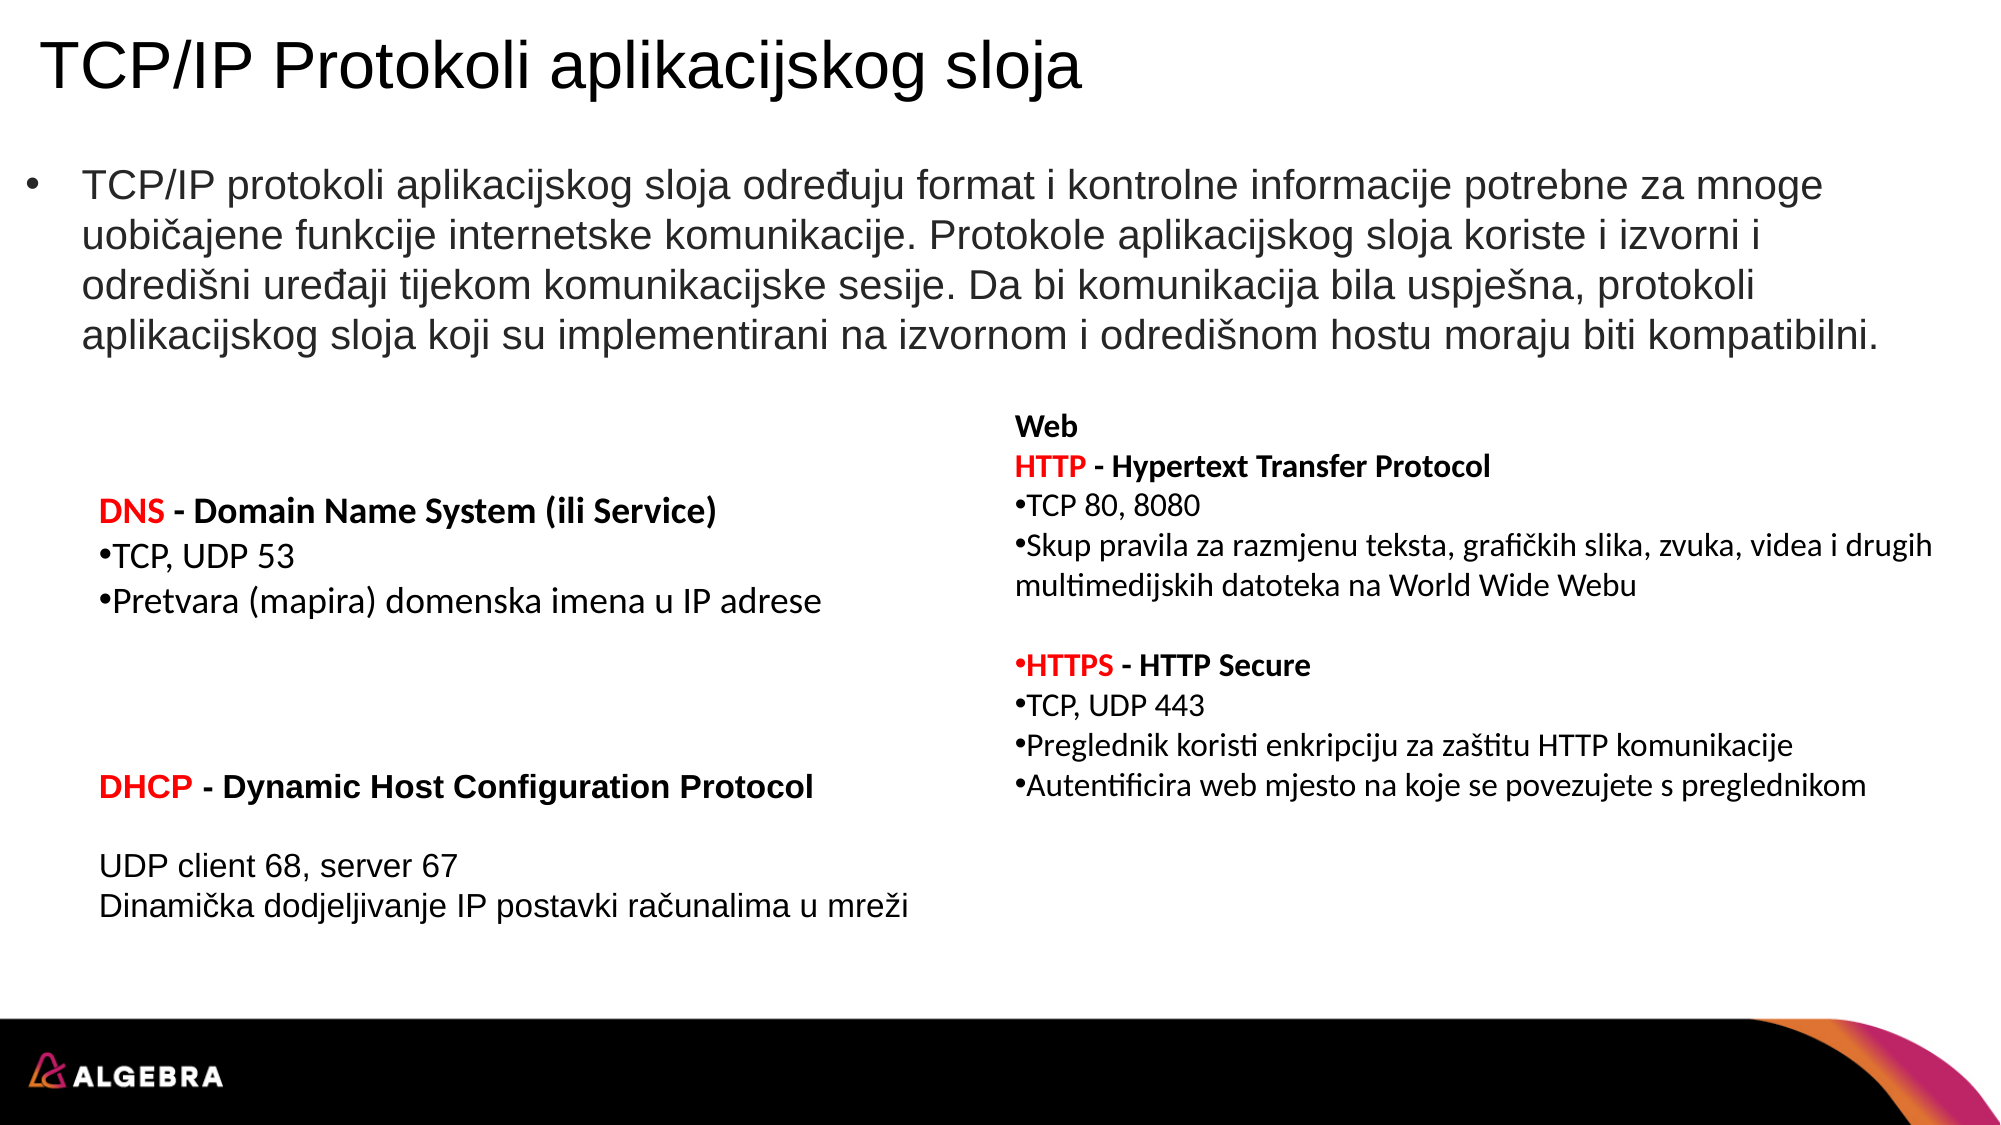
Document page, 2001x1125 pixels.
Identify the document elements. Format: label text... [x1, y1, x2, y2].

text_box DHCP - Dynamic Host Configuration Protocol UDP client 68, server 67 Dinamička dodjeljivanje IP postavki računalima u mreži [84, 757, 1085, 932]
text_box DNS - Domain Name System (ili Service) TCP, UDP 53 Pretvara (mapira) domenska imena u IP adrese [84, 478, 999, 629]
picture [0, 0, 2001, 1125]
text_box TCP/IP protokoli aplikacijskog sloja određuju format i kontrolne informacije potrebne za mnoge uobičajene funkcije internetske komunikacije. Protokole aplikacijskog sloja koriste i izvorni i odredišni uređaji tijekom komunikacijske sesije. Da bi komunikacija bila uspješna, protokoli aplikacijskog sloja koji su implementirani na izvornom i odredišnom hostu moraju biti kompatibilni. [10, 150, 1907, 366]
title TCP/IP Protokoli aplikacijskog sloja [39, 23, 1990, 200]
text_box Web HTTP - Hypertext Transfer Protocol TCP 80, 8080 Skup pravila za razmjenu teksta, grafičkih slika, zvuka, videa i drugih multimedijskih datoteka na World Wide Webu HTTPS - HTTP Secure TCP, UDP 443 Preglednik koristi enkripciju za zaštitu HTTP komunikacije Autentificira web mjesto na koje se povezujete s preglednikom [999, 396, 2000, 811]
